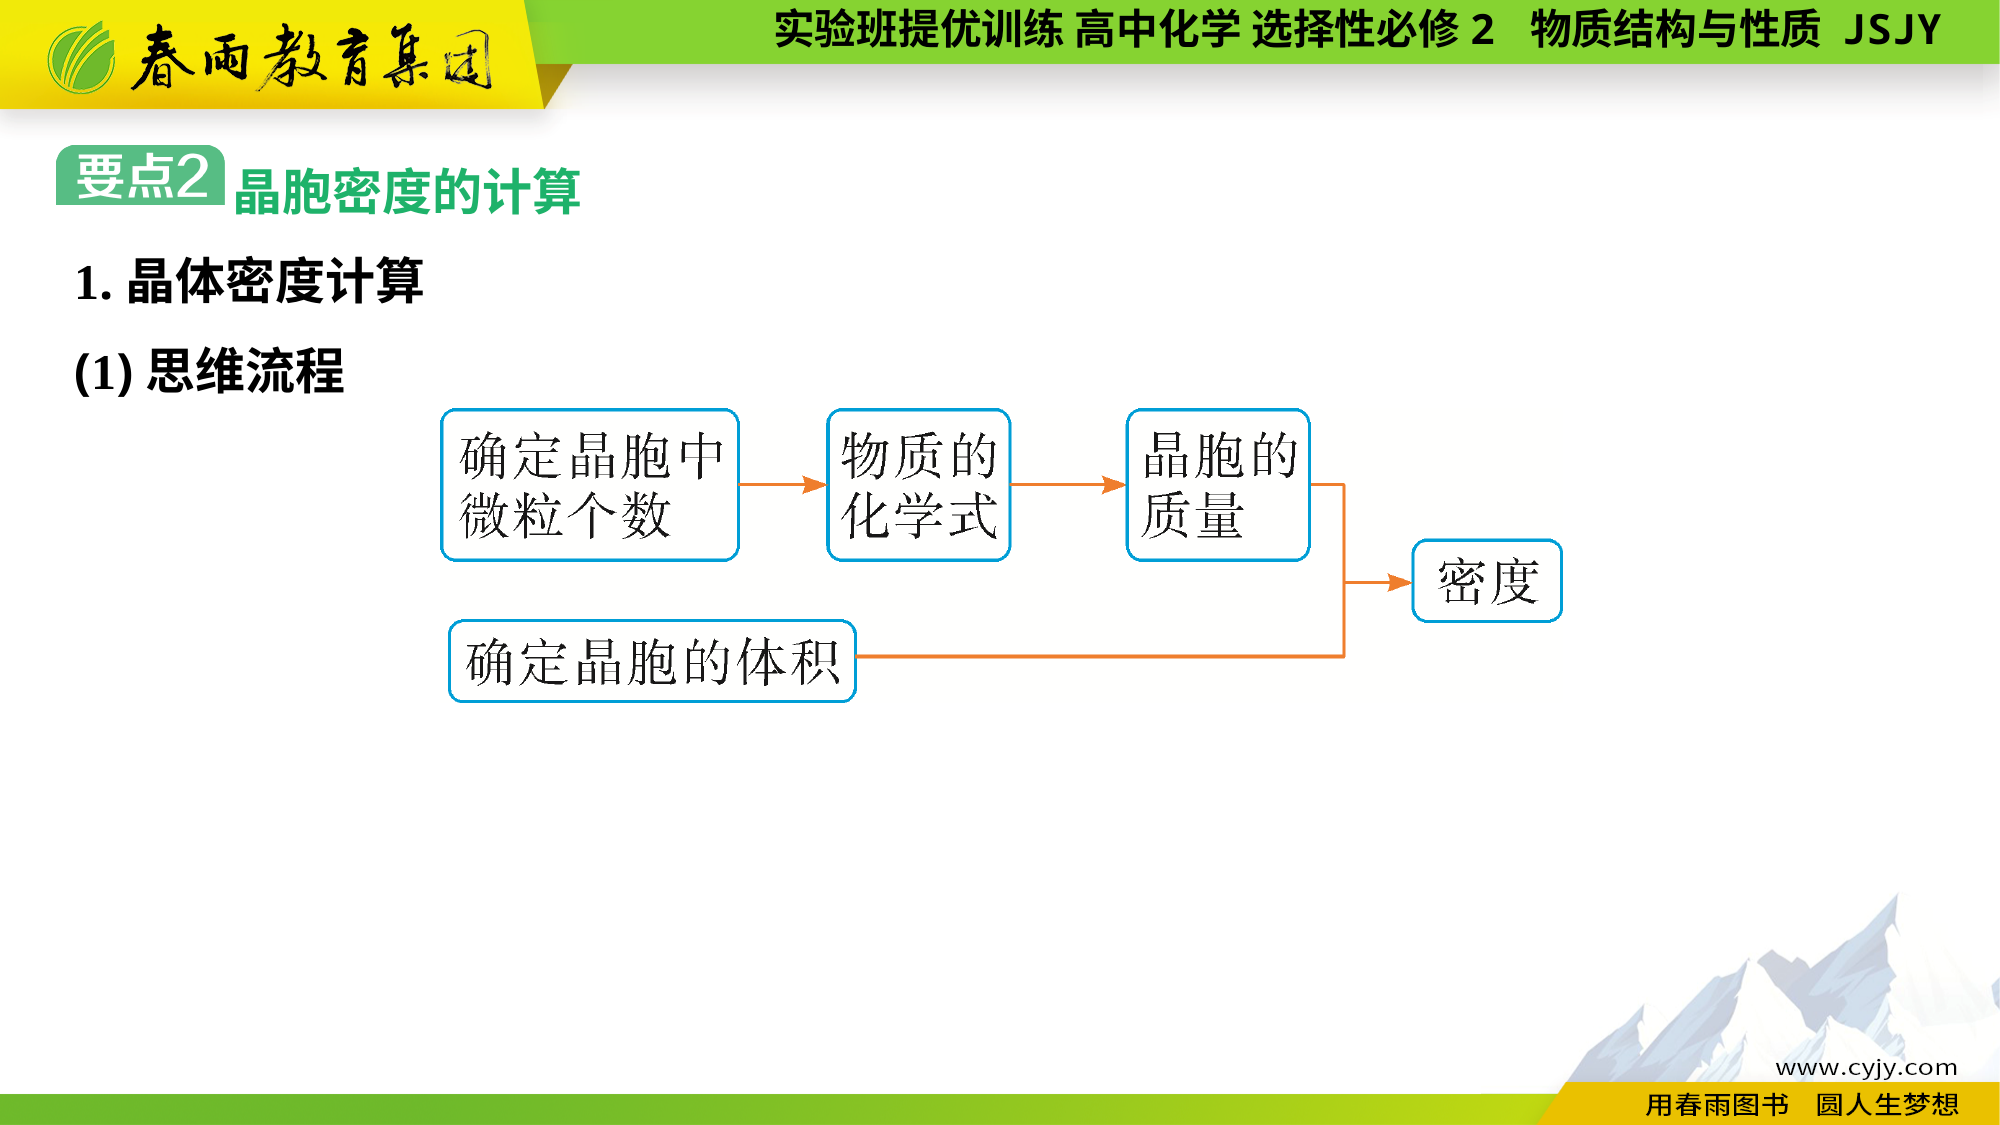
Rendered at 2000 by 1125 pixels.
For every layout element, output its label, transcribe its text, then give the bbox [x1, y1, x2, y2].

list 晶胞密度的计算 1.晶体密度计算 (1)思维流程 [59, 122, 1944, 411]
picture [0, 0, 2000, 1125]
